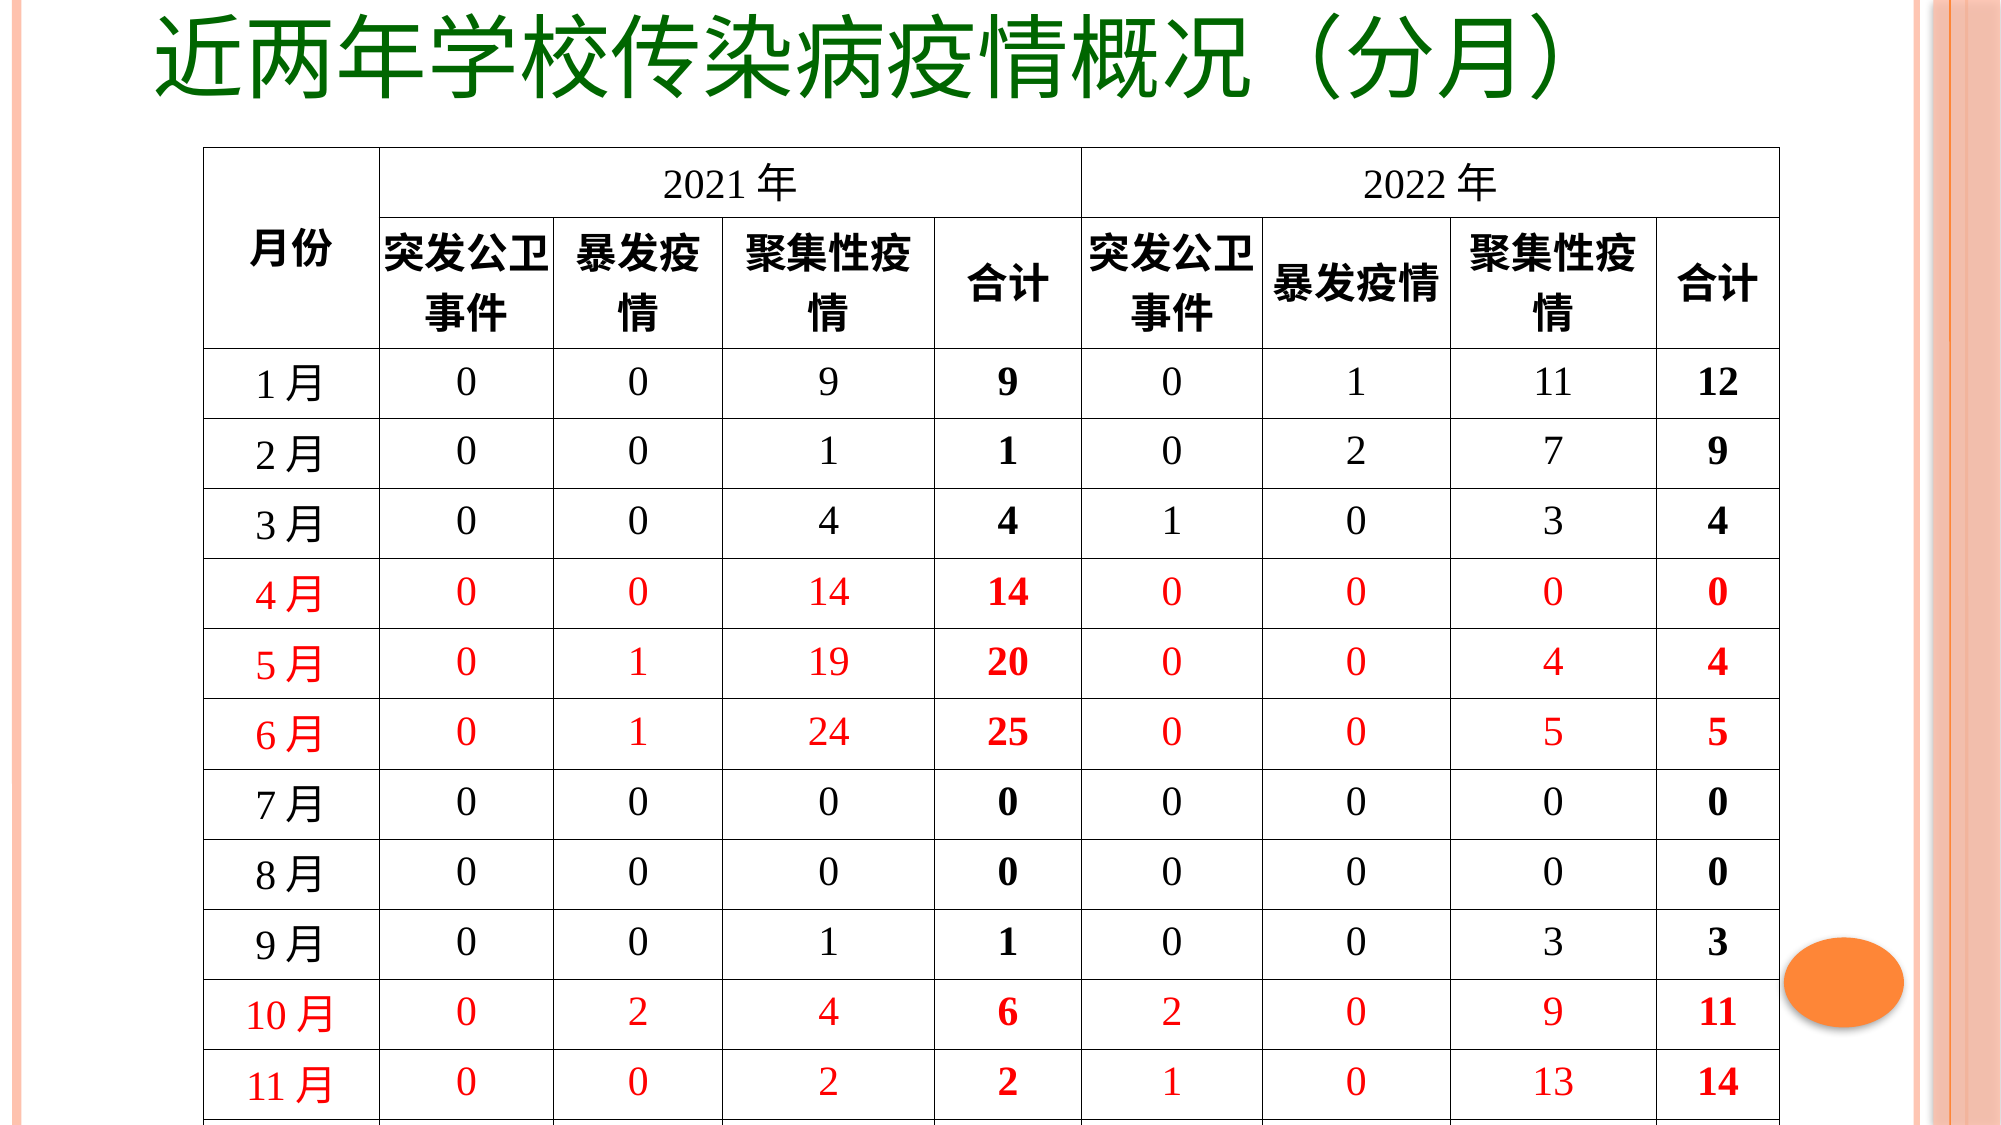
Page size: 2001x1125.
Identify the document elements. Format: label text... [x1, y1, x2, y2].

table_cell 聚集性疫情 [723, 218, 934, 348]
table_cell 0 [554, 910, 722, 979]
table_cell 0 [1082, 910, 1262, 979]
table_cell 2 [1657, 1120, 1779, 1125]
table_cell 0 [1263, 489, 1450, 558]
table_cell 12 [1657, 349, 1779, 418]
table_cell 0 [1263, 559, 1450, 628]
table_cell 0 [554, 1050, 722, 1119]
table_cell 4 [1657, 629, 1779, 698]
table_cell 20 [935, 629, 1081, 698]
table_cell 4 [723, 980, 934, 1049]
table_cell 0 [1263, 1050, 1450, 1119]
table_cell 0 [554, 419, 722, 488]
table_cell 0 [723, 840, 934, 909]
table_header 2021年 [380, 148, 1081, 217]
table_cell 9 [935, 349, 1081, 418]
table_cell 0 [554, 770, 722, 839]
table_cell 0 [1082, 840, 1262, 909]
table_cell 0 [1082, 629, 1262, 698]
table_cell 12 [723, 1120, 934, 1125]
table_cell 9月 [204, 910, 379, 979]
table_cell 5 [1657, 699, 1779, 769]
table_cell 9 [1657, 419, 1779, 488]
table_cell 0 [380, 910, 553, 979]
table_cell 0 [554, 349, 722, 418]
table_cell 9 [723, 349, 934, 418]
table_cell 1月 [204, 349, 379, 418]
table_cell 4 [935, 489, 1081, 558]
table_cell 1 [554, 1120, 722, 1125]
table_cell 9 [1451, 980, 1656, 1049]
table_cell 0 [723, 770, 934, 839]
table_cell 0 [554, 489, 722, 558]
table_cell 14 [1657, 1050, 1779, 1119]
table_cell 7月 [204, 770, 379, 839]
table_cell 突发公卫事件 [380, 218, 553, 348]
table_cell 19 [723, 629, 934, 698]
table_header 2022年 [1082, 148, 1779, 217]
table_cell 0 [1082, 349, 1262, 418]
table_cell 1 [1263, 349, 1450, 418]
table_cell 3 [1451, 910, 1656, 979]
table_header 月份 [204, 148, 379, 348]
table_cell 0 [380, 770, 553, 839]
table_cell 0 [1263, 770, 1450, 839]
table_cell 0 [380, 419, 553, 488]
table_cell 合计 [935, 218, 1081, 348]
table_cell 暴发疫情 [554, 218, 722, 348]
table_cell 0 [380, 699, 553, 769]
table_cell 4 [723, 489, 934, 558]
table_cell 11 [1657, 980, 1779, 1049]
table_cell 1 [723, 910, 934, 979]
table_cell 2 [935, 1050, 1081, 1119]
table_cell 0 [1451, 840, 1656, 909]
table_cell 0 [1082, 1120, 1262, 1125]
table_cell 1 [935, 910, 1081, 979]
table_cell 0 [554, 840, 722, 909]
table_cell 14 [935, 559, 1081, 628]
table_cell 0 [1657, 559, 1779, 628]
table_cell 0 [1082, 770, 1262, 839]
table_cell 4 [1451, 629, 1656, 698]
text_box 近两年学校传染病疫情概况（分月） [137, 0, 1863, 124]
table_cell 2 [1082, 980, 1262, 1049]
table_cell 13 [1451, 1050, 1656, 1119]
table_cell 12月 [204, 1120, 379, 1125]
table_cell 1 [1082, 489, 1262, 558]
table_cell 0 [1451, 770, 1656, 839]
table_cell 0 [1657, 840, 1779, 909]
table_cell 2 [723, 1050, 934, 1119]
table_cell 1 [1082, 1050, 1262, 1119]
table_cell 0 [380, 349, 553, 418]
table_cell 24 [723, 699, 934, 769]
table_cell 2 [554, 980, 722, 1049]
table_cell 2 [1451, 1120, 1656, 1125]
table_cell 0 [1082, 699, 1262, 769]
table_cell 3月 [204, 489, 379, 558]
table_cell 1 [554, 629, 722, 698]
table_cell 突发公卫事件 [1082, 218, 1262, 348]
table_cell 聚集性疫情 [1451, 218, 1656, 348]
table_cell 0 [1657, 770, 1779, 839]
table_cell 4月 [204, 559, 379, 628]
table_cell 暴发疫情 [1263, 218, 1450, 348]
table_cell 2月 [204, 419, 379, 488]
table_cell 4 [1657, 489, 1779, 558]
table_cell 13 [935, 1120, 1081, 1125]
table_cell 10月 [204, 980, 379, 1049]
table_cell 0 [380, 1120, 553, 1125]
table_cell 7 [1451, 419, 1656, 488]
table_cell 0 [1451, 559, 1656, 628]
table_cell 6月 [204, 699, 379, 769]
table_cell 0 [1263, 980, 1450, 1049]
table_cell 0 [380, 840, 553, 909]
table_cell 0 [1263, 910, 1450, 979]
table_cell 11 [1451, 349, 1656, 418]
table_cell 0 [1263, 699, 1450, 769]
table_cell 0 [380, 559, 553, 628]
table_cell 1 [935, 419, 1081, 488]
table_cell 0 [1082, 559, 1262, 628]
table_cell 0 [935, 840, 1081, 909]
table_cell 0 [935, 770, 1081, 839]
table_cell 0 [1263, 629, 1450, 698]
table_cell 2 [1263, 419, 1450, 488]
table_cell 0 [1263, 840, 1450, 909]
table_cell 3 [1451, 489, 1656, 558]
table_cell 0 [554, 559, 722, 628]
table_cell 0 [1263, 1120, 1450, 1125]
table_cell 14 [723, 559, 934, 628]
table_cell 1 [723, 419, 934, 488]
table_cell 0 [380, 629, 553, 698]
table_cell 0 [1082, 419, 1262, 488]
table_cell 3 [1657, 910, 1779, 979]
table_cell 0 [380, 1050, 553, 1119]
table_cell 1 [554, 699, 722, 769]
table_cell 8月 [204, 840, 379, 909]
table_cell 6 [935, 980, 1081, 1049]
table_cell 0 [380, 980, 553, 1049]
table_cell 5 [1451, 699, 1656, 769]
table_cell 11月 [204, 1050, 379, 1119]
table_cell 合计 [1657, 218, 1779, 348]
table_cell 25 [935, 699, 1081, 769]
table_cell 5月 [204, 629, 379, 698]
table_cell 0 [380, 489, 553, 558]
